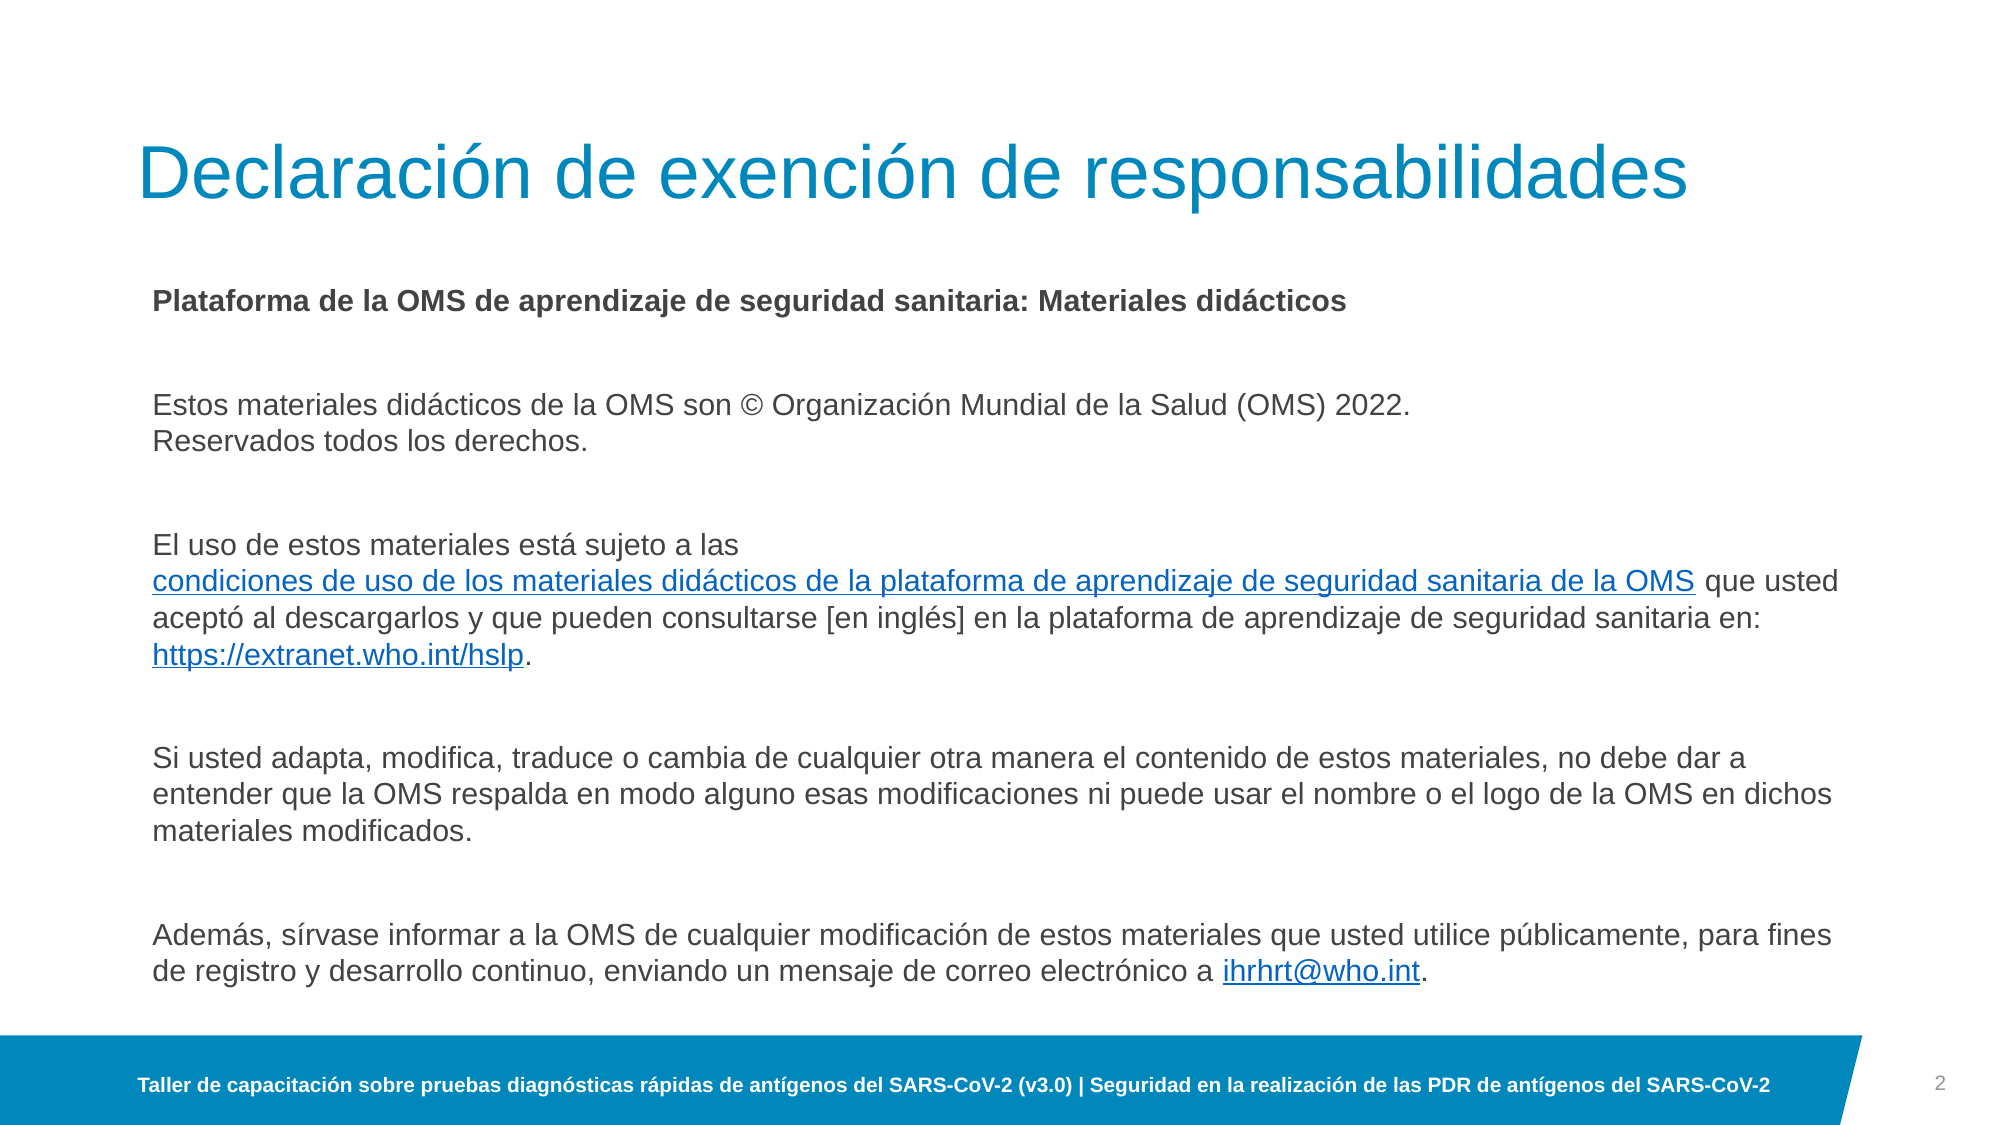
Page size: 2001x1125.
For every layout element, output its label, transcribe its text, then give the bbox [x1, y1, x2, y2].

title Declaración de exención de responsabilidades [137, 59, 1863, 215]
list Plataforma de la OMS de aprendizaje de seguridad sanitaria: Materiales didácticos Estos materiales didácticos de la OMS son © Organización Mundial de la Salud (OMS) 2022. Reservados todos los derechos. El uso de estos materiales está sujeto a las condiciones de uso de los materiales didácticos de la plataforma de aprendizaje de seguridad sanitaria de la OMS que usted aceptó al descargarlos y que pueden consultarse [en inglés] en la plataforma de aprendizaje de seguridad sanitaria en: https://extranet.who.int/hslp. Si usted adapta, modifica, traduce o cambia de cualquier otra manera el contenido de estos materiales, no debe dar a entender que la OMS respalda en modo alguno esas modificaciones ni puede usar el nombre o el logo de la OMS en dichos materiales modificados. Además, sírvase informar a la OMS de cualquier modificación de estos materiales que usted utilice públicamente, para fines de registro y desarrollo continuo, enviando un mensaje de correo electrónico a ihrhrt@who.int. [137, 273, 1863, 1003]
footer Taller de capacitación sobre pruebas diagnósticas rápidas de antígenos del SARS-CoV-2 (v3.0) | Seguridad en la realización de las PDR de antígenos del SARS-CoV-2 [137, 1042, 1805, 1125]
slide_number 2 [1862, 1035, 1947, 1125]
